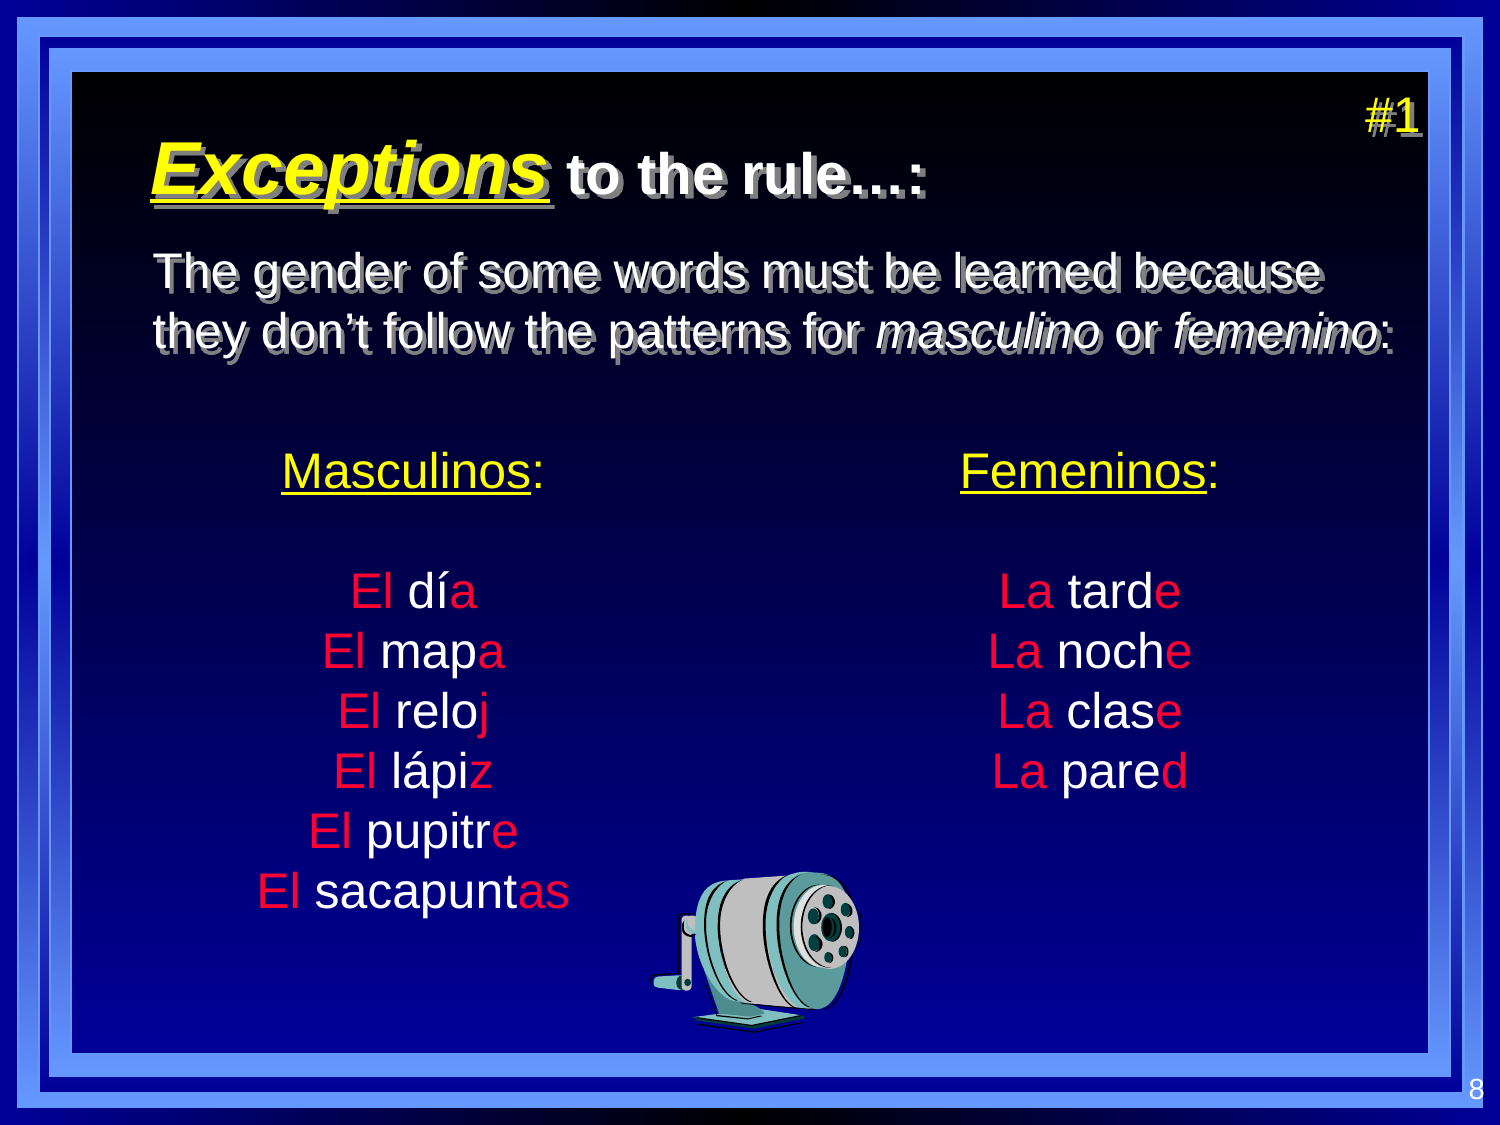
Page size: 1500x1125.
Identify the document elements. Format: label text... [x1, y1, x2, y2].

text_box #1 [1350, 74, 1436, 150]
text_box Masculinos: El día El mapa El reloj El lápiz El pupitre El sacapuntas [241, 431, 586, 927]
text_box The gender of some words must be learned because they don’t follow the patterns for masculino or femenino: [137, 231, 1408, 367]
text_box Femeninos: La tarde La noche La clase La pared [944, 430, 1236, 806]
text_box Exceptions to the rule…: [135, 93, 941, 217]
slide_number 8 [1187, 1049, 1500, 1125]
picture [649, 862, 863, 1033]
